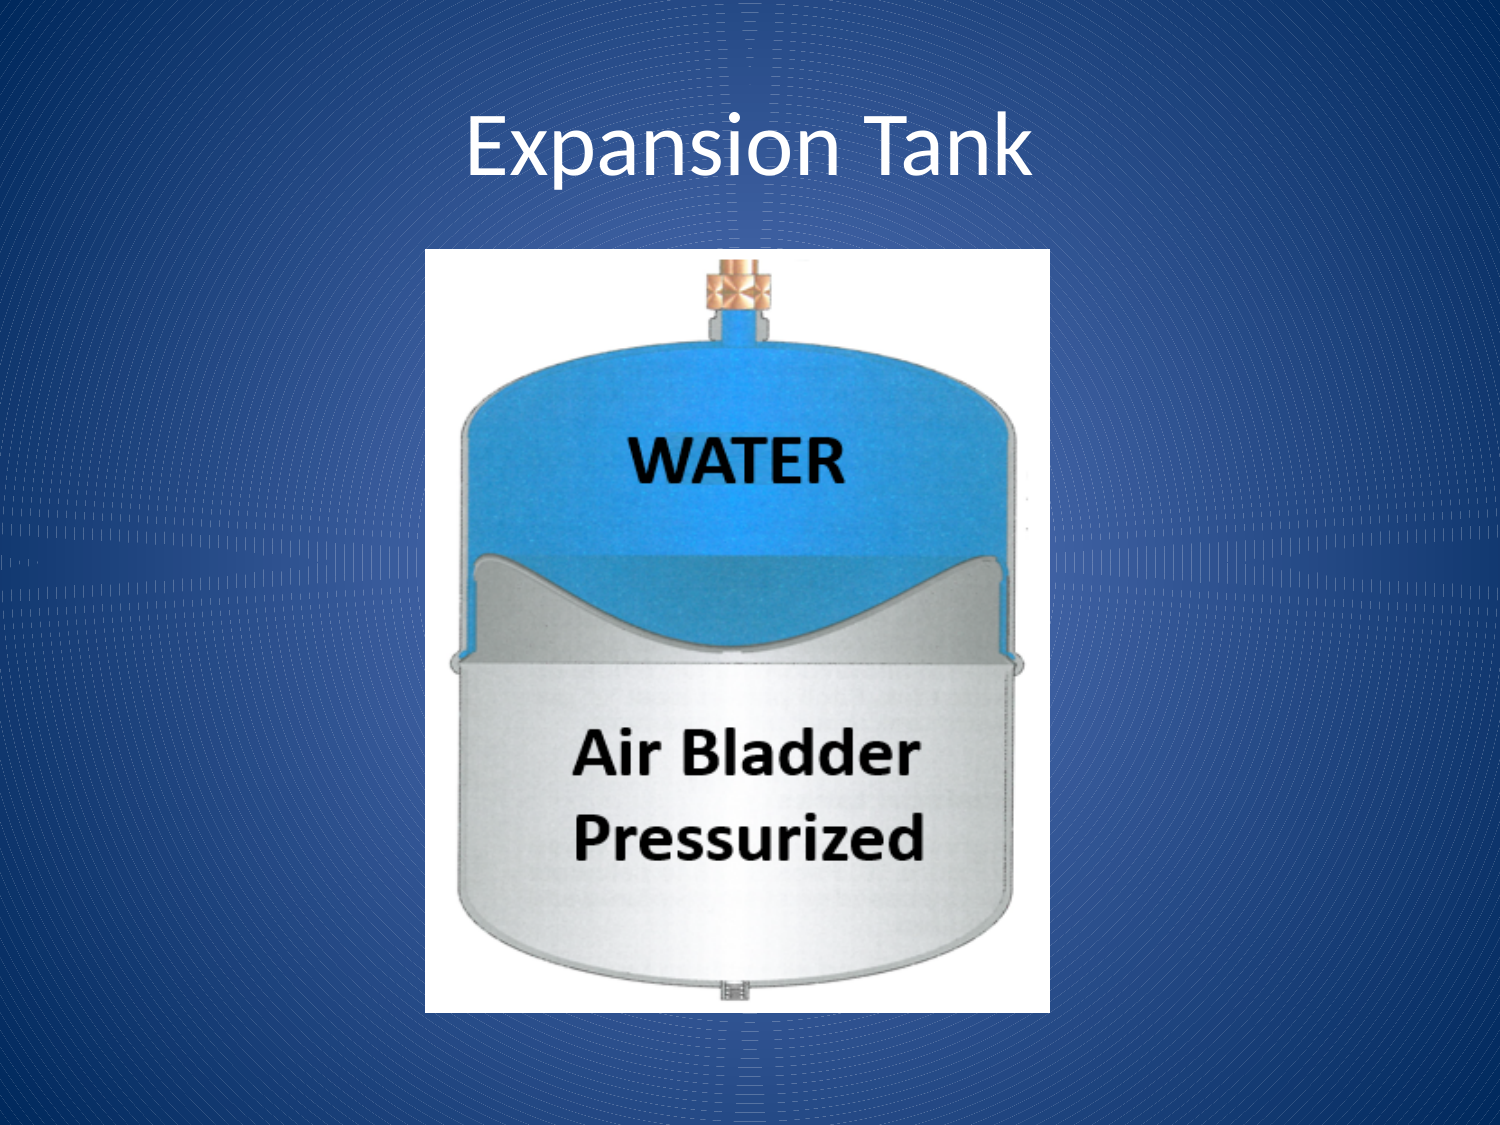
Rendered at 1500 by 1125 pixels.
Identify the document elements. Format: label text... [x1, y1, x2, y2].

picture [424, 249, 1051, 1013]
title Expansion Tank [75, 45, 1425, 233]
